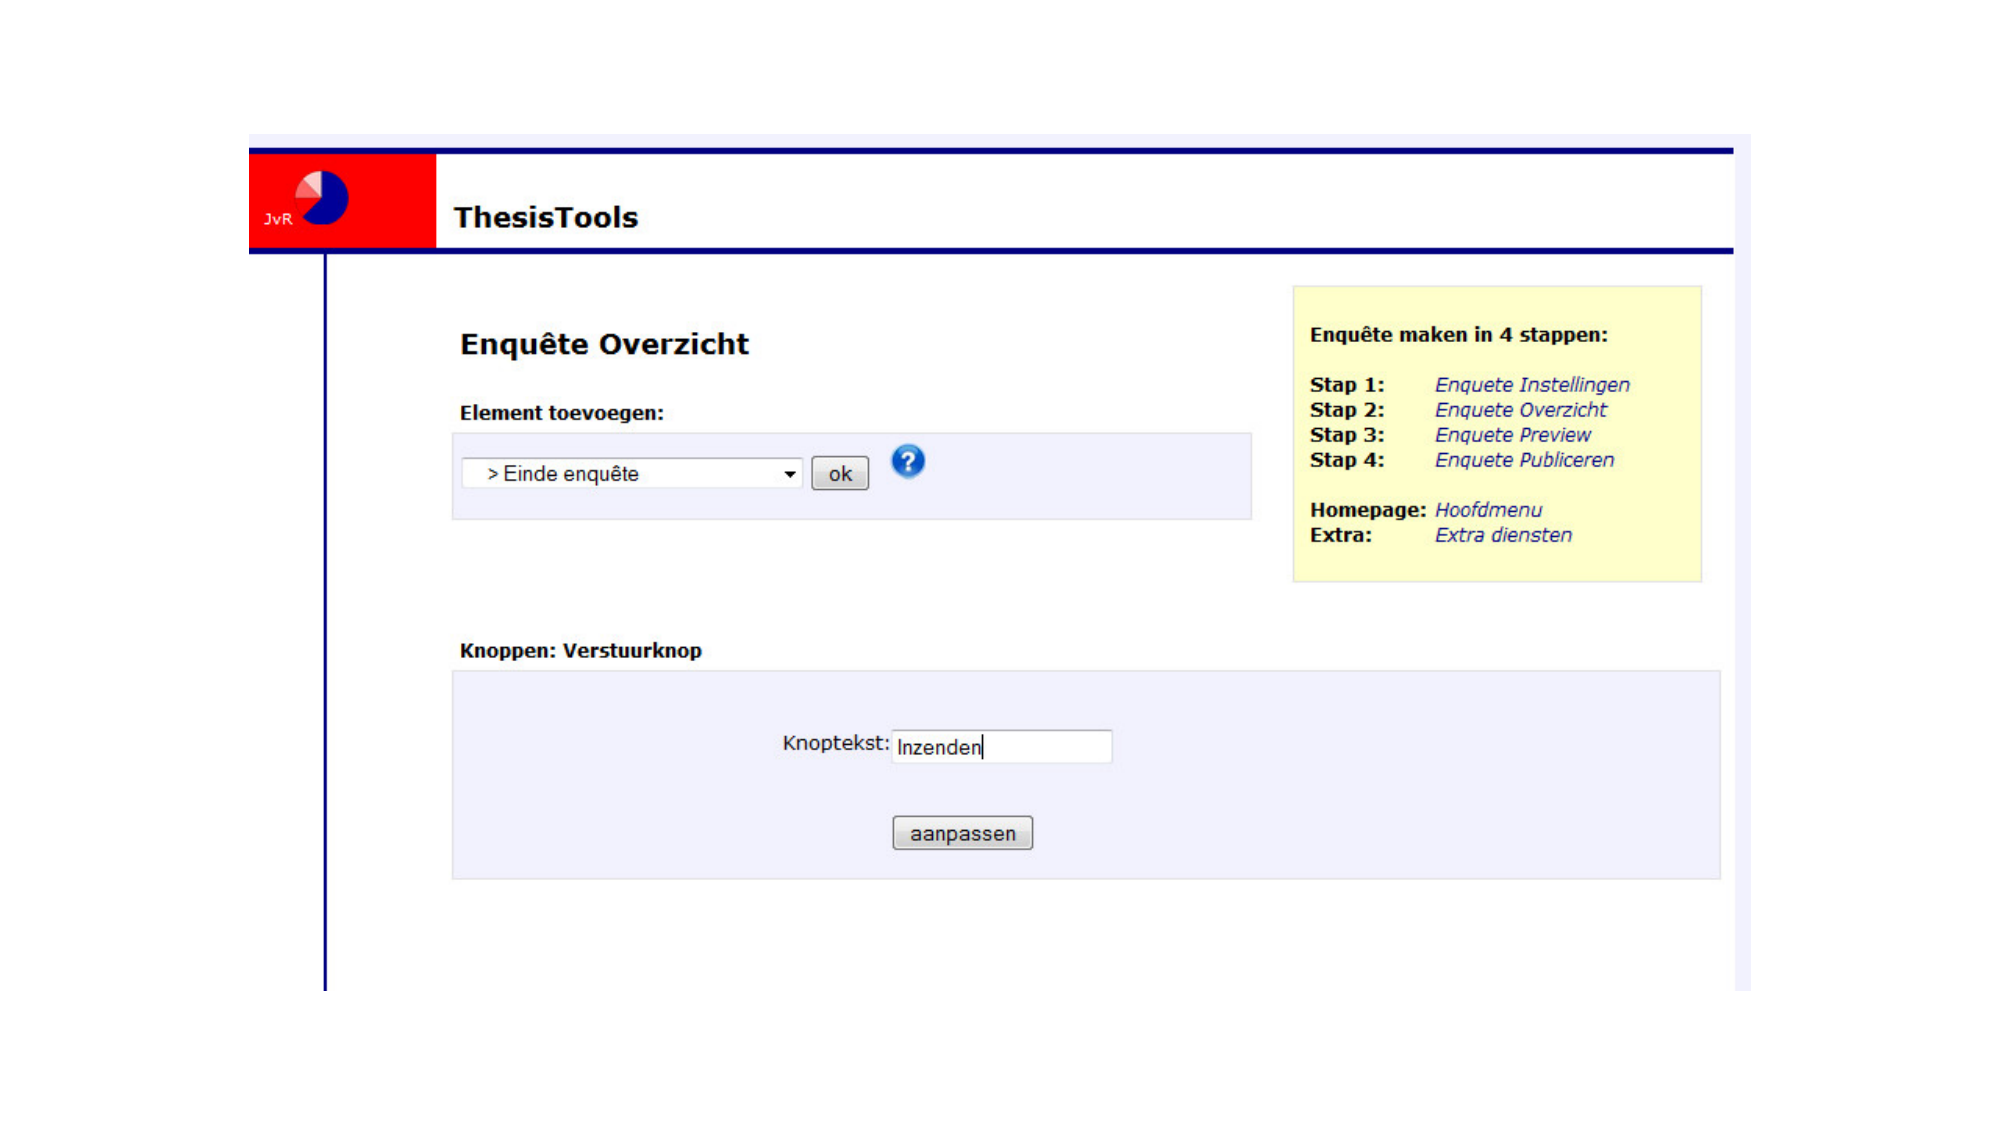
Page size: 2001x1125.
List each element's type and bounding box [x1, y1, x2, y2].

picture [249, 134, 1751, 991]
